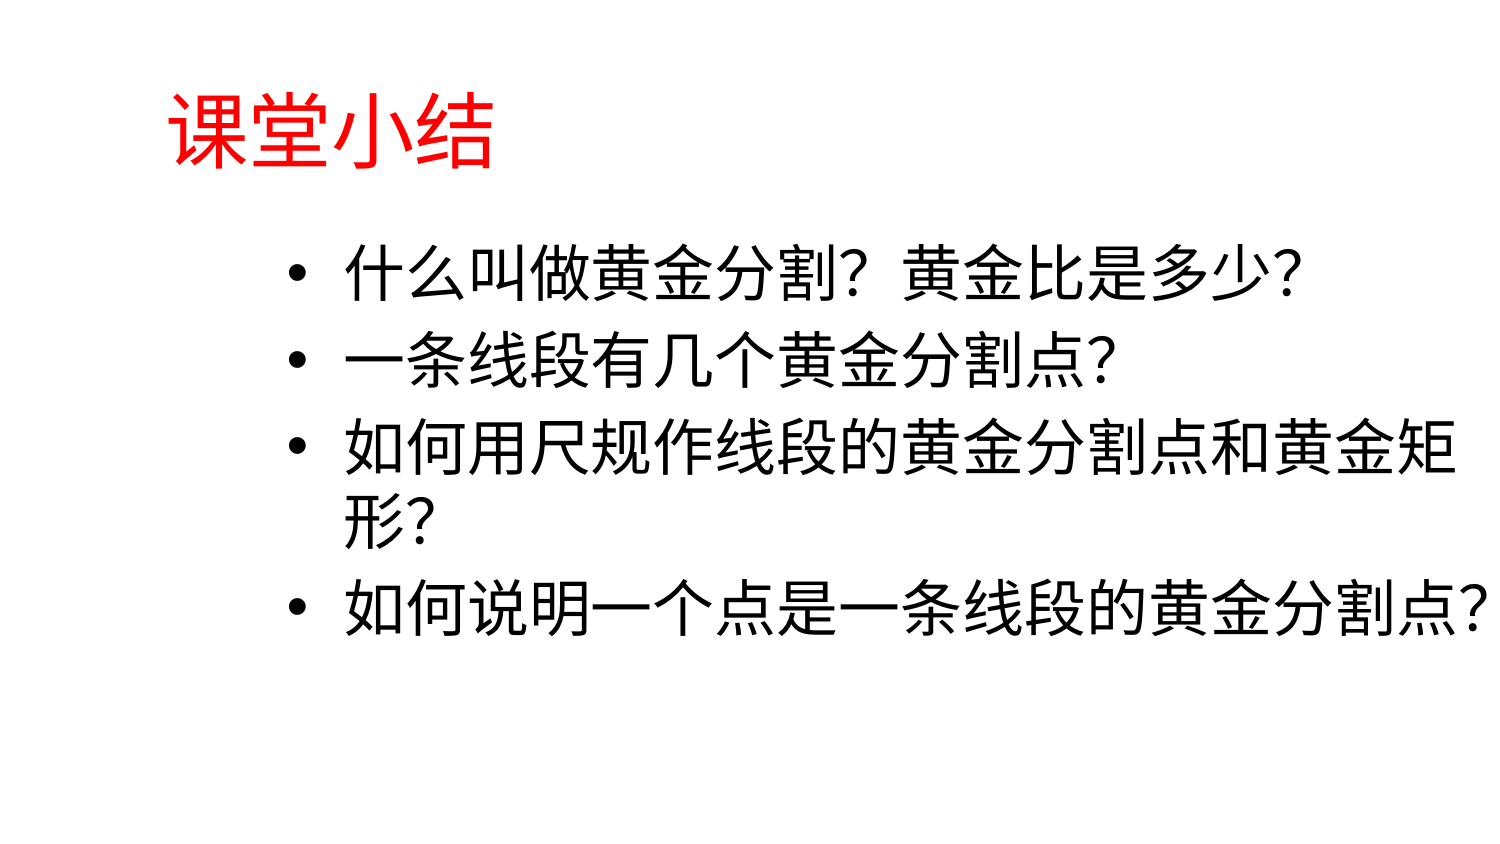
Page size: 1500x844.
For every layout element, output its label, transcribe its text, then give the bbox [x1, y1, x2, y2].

title 课堂小结 [150, 58, 1500, 200]
list 什么叫做黄金分割？黄金比是多少？ 一条线段有几个黄金分割点？ 如何用尺规作线段的黄金分割点和黄金矩形？ 如何说明一个点是一条线段的黄金分割点？ [271, 226, 1500, 697]
